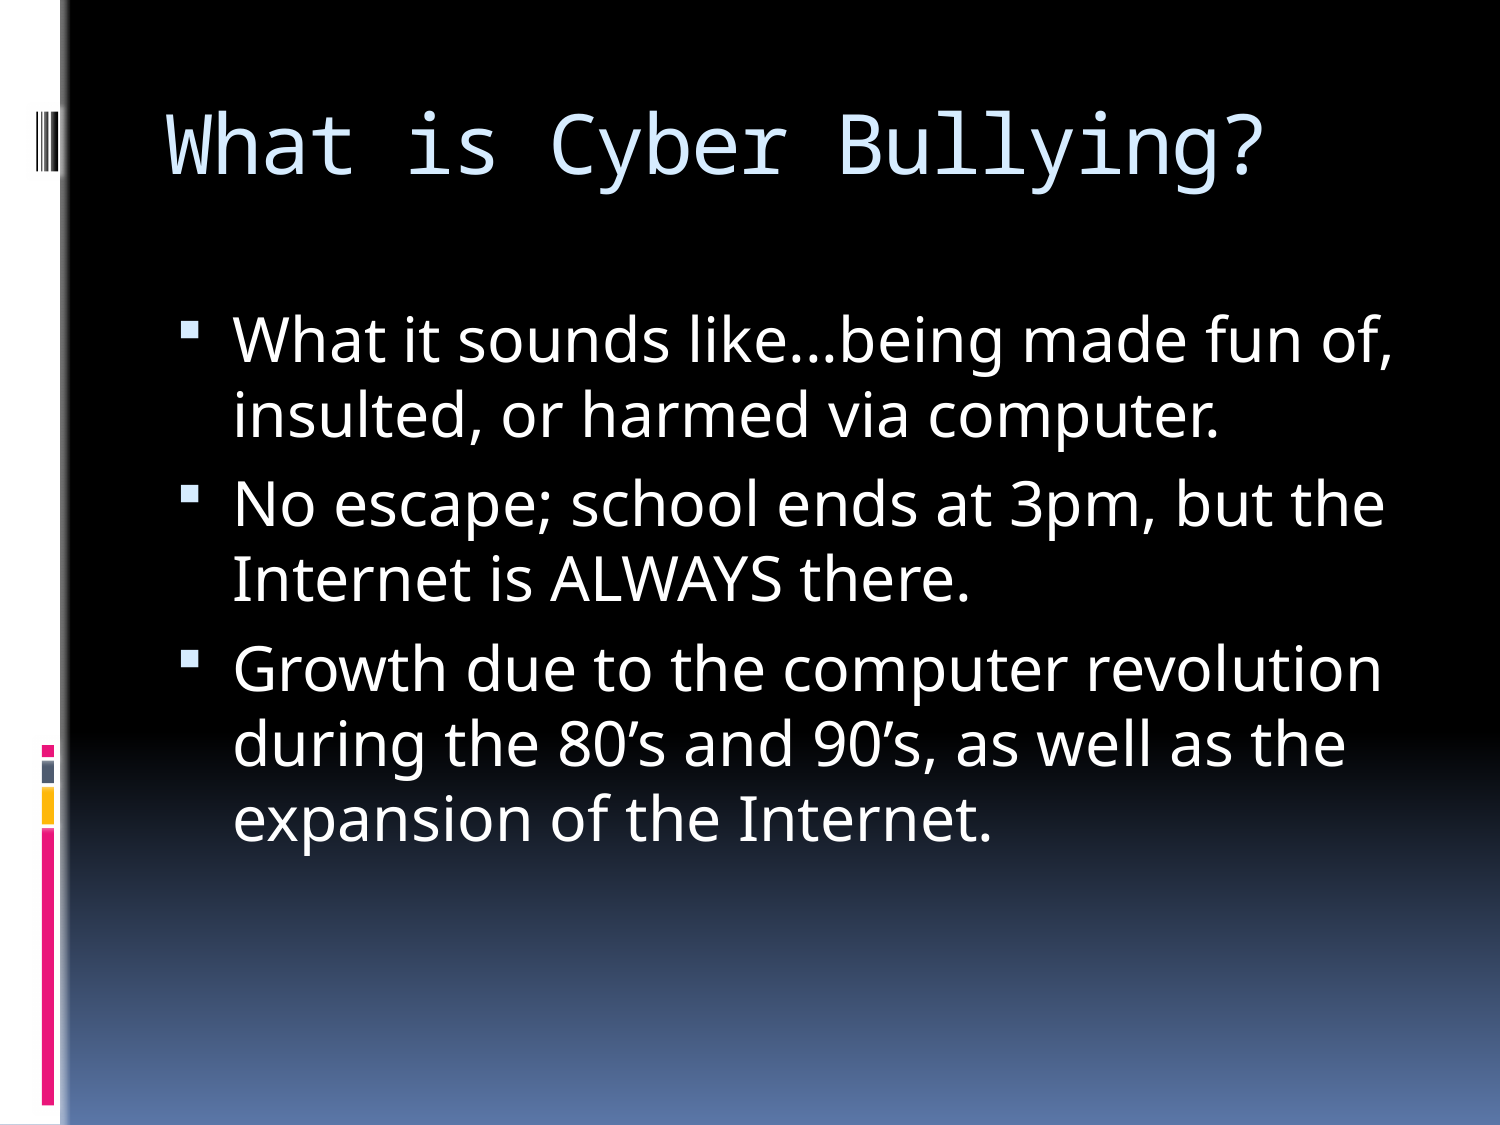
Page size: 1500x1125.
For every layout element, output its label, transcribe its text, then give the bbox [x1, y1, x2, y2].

title What is Cyber Bullying? [150, 83, 1425, 234]
list What it sounds like...being made fun of, insulted, or harmed via computer. No escape; school ends at 3pm, but the Internet is ALWAYS there. Growth due to the computer revolution during the 80’s and 90’s, as well as the expansion of the Internet. [150, 292, 1425, 1043]
